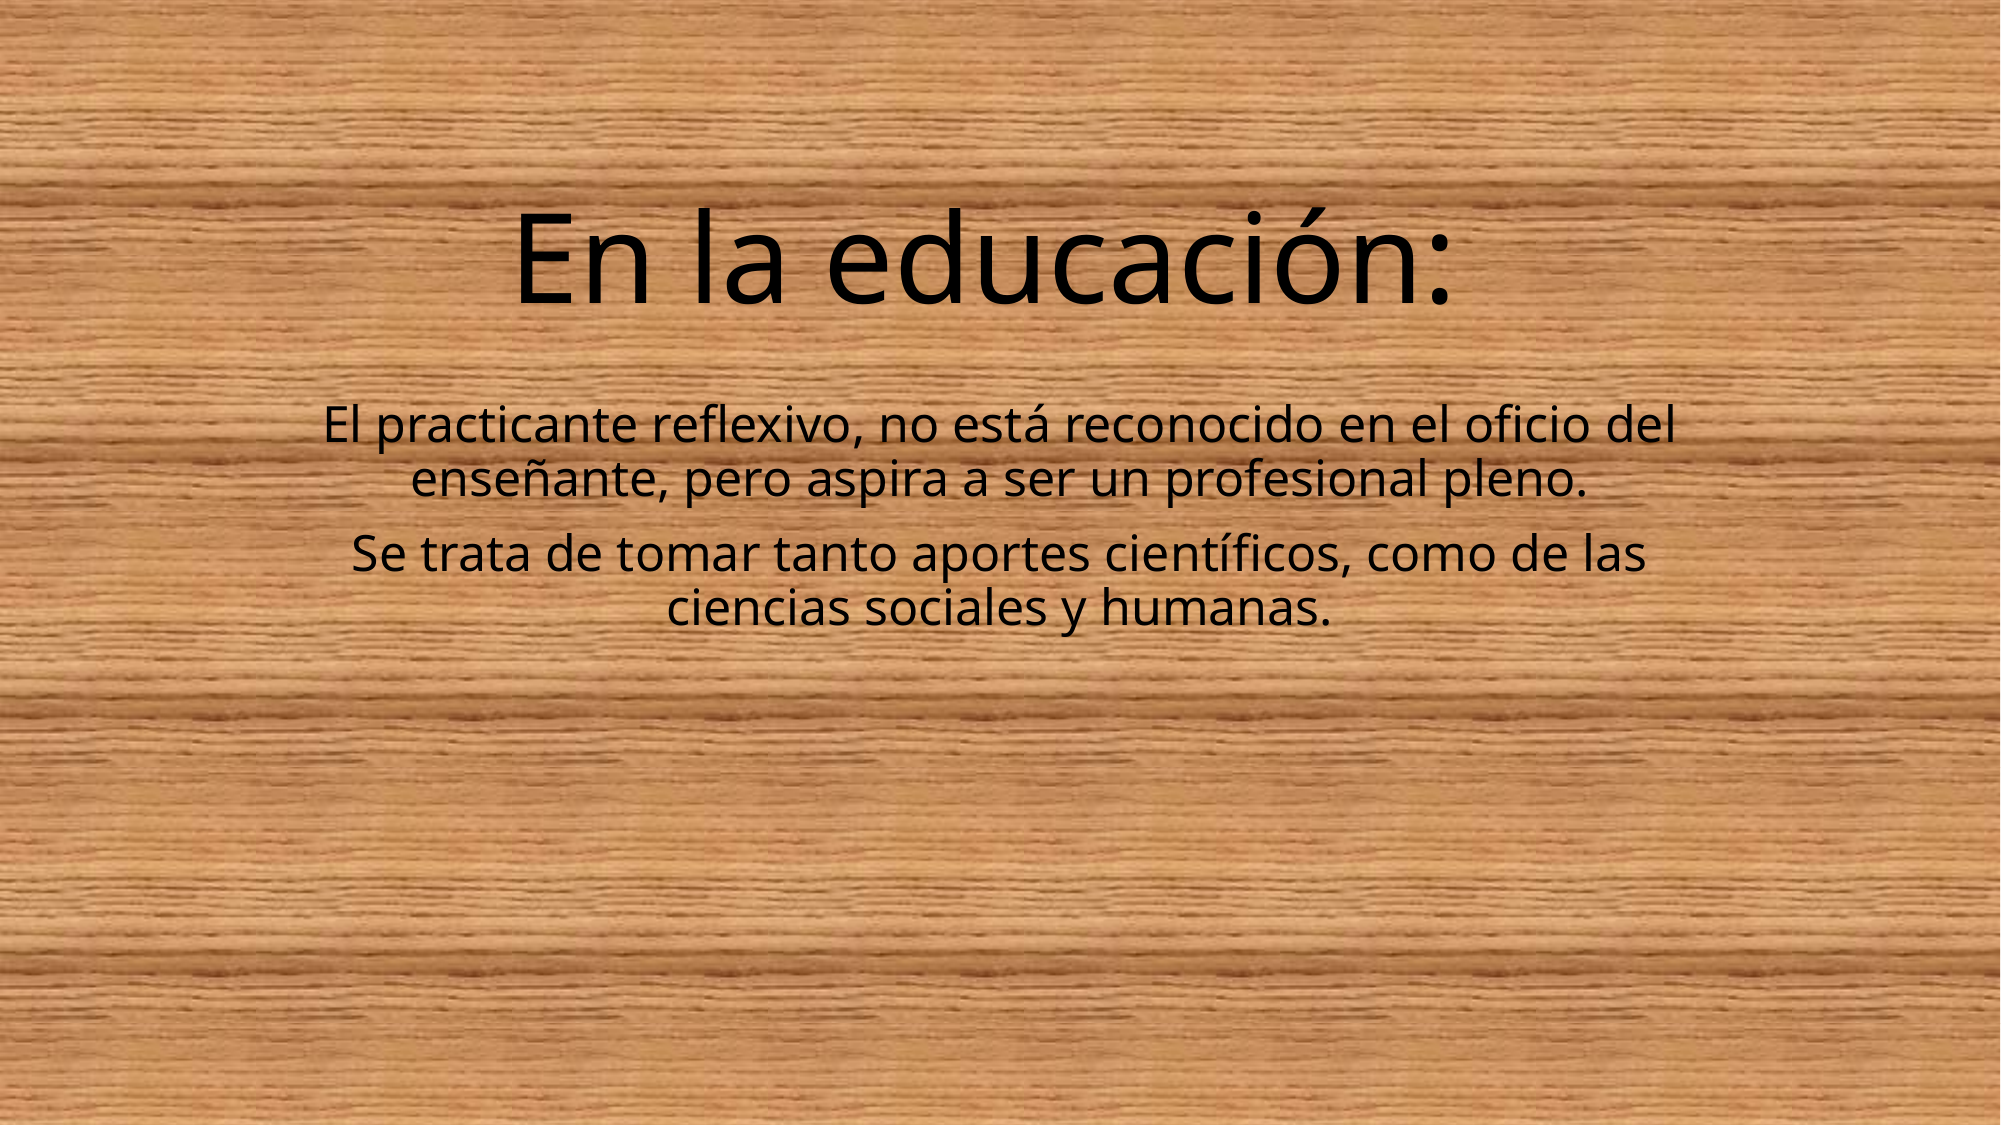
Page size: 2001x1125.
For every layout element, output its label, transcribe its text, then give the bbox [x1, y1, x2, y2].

subtitle El practicante reflexivo, no está reconocido en el oficio del enseñante, pero aspira a ser un profesional pleno. Se trata de tomar tanto aportes científicos, como de las ciencias sociales y humanas. [249, 392, 1750, 863]
title En la educación: [233, 125, 1734, 339]
picture [0, 0, 2001, 1125]
